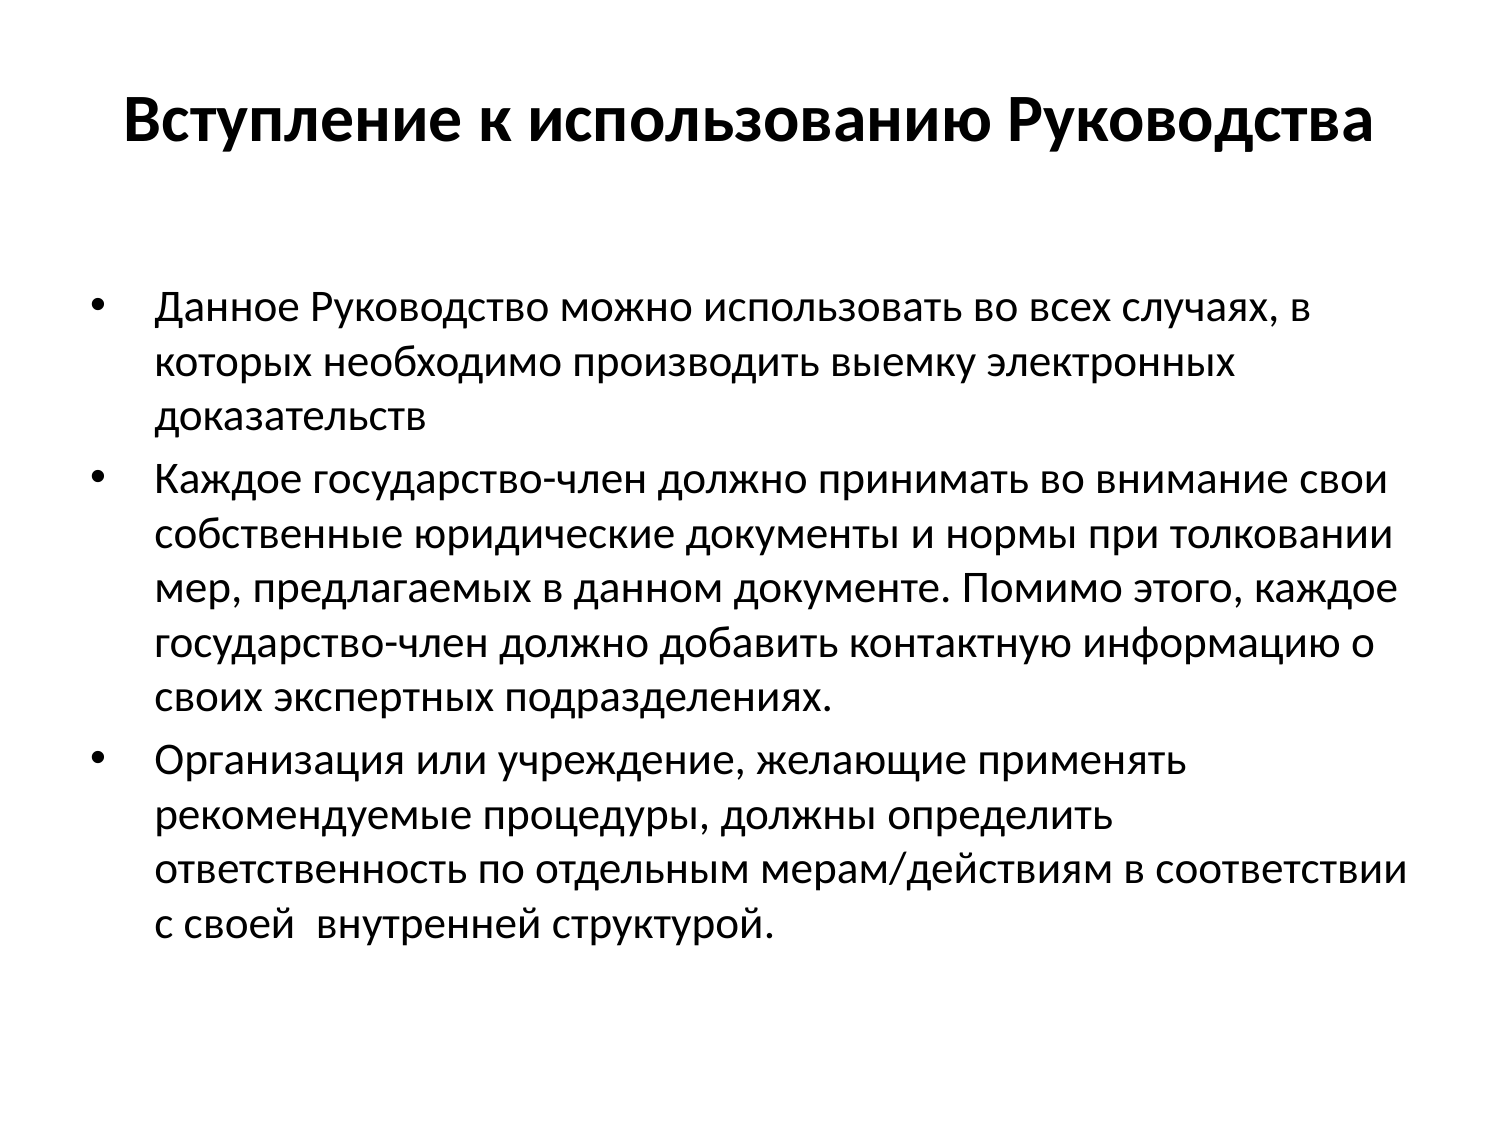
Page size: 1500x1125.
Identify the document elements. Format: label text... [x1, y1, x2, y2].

title Вступление к использованию Руководства [74, 44, 1426, 185]
list Данное Руководство можно использовать во всех случаях, в которых необходимо производить выемку электронных доказательств Каждое государство-член должно принимать во внимание свои собственные юридические документы и нормы при толковании мер, предлагаемых в данном документе. Помимо этого, каждое государство-член должно добавить контактную информацию о своих экспертных подразделениях. Организация или учреждение, желающие применять рекомендуемые процедуры, должны определить ответственность по отдельным мерам/действиям в соответствии с своей внутренней структурой. [74, 268, 1426, 964]
